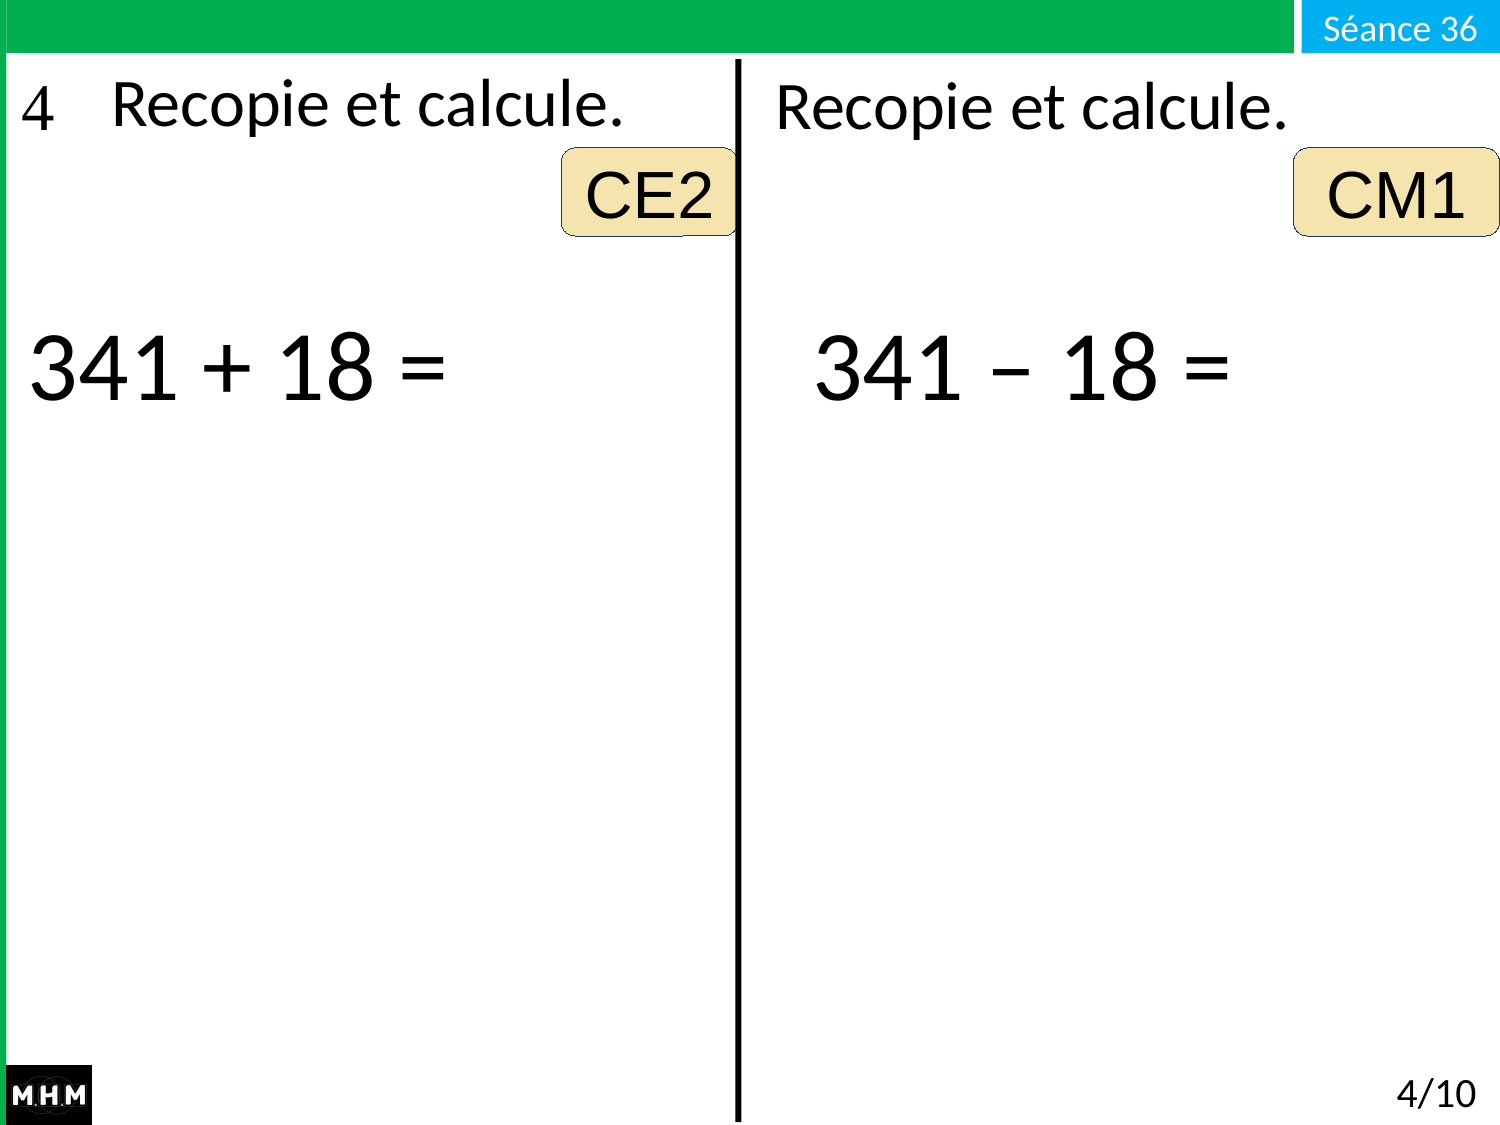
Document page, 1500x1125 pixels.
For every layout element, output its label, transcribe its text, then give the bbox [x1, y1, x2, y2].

list 4/10 [1373, 1064, 1500, 1125]
title Recopie et calcule. [96, 60, 738, 149]
title Recopie et calcule. [739, 60, 1391, 149]
text_box Recopie et calcule. [760, 62, 1360, 152]
text_box CE2 [561, 147, 738, 237]
picture [6, 1065, 92, 1125]
text_box 341 – 18 = [797, 292, 1377, 428]
text_box CM1 [1293, 147, 1500, 237]
text_box 341 + 18 = [13, 292, 587, 428]
